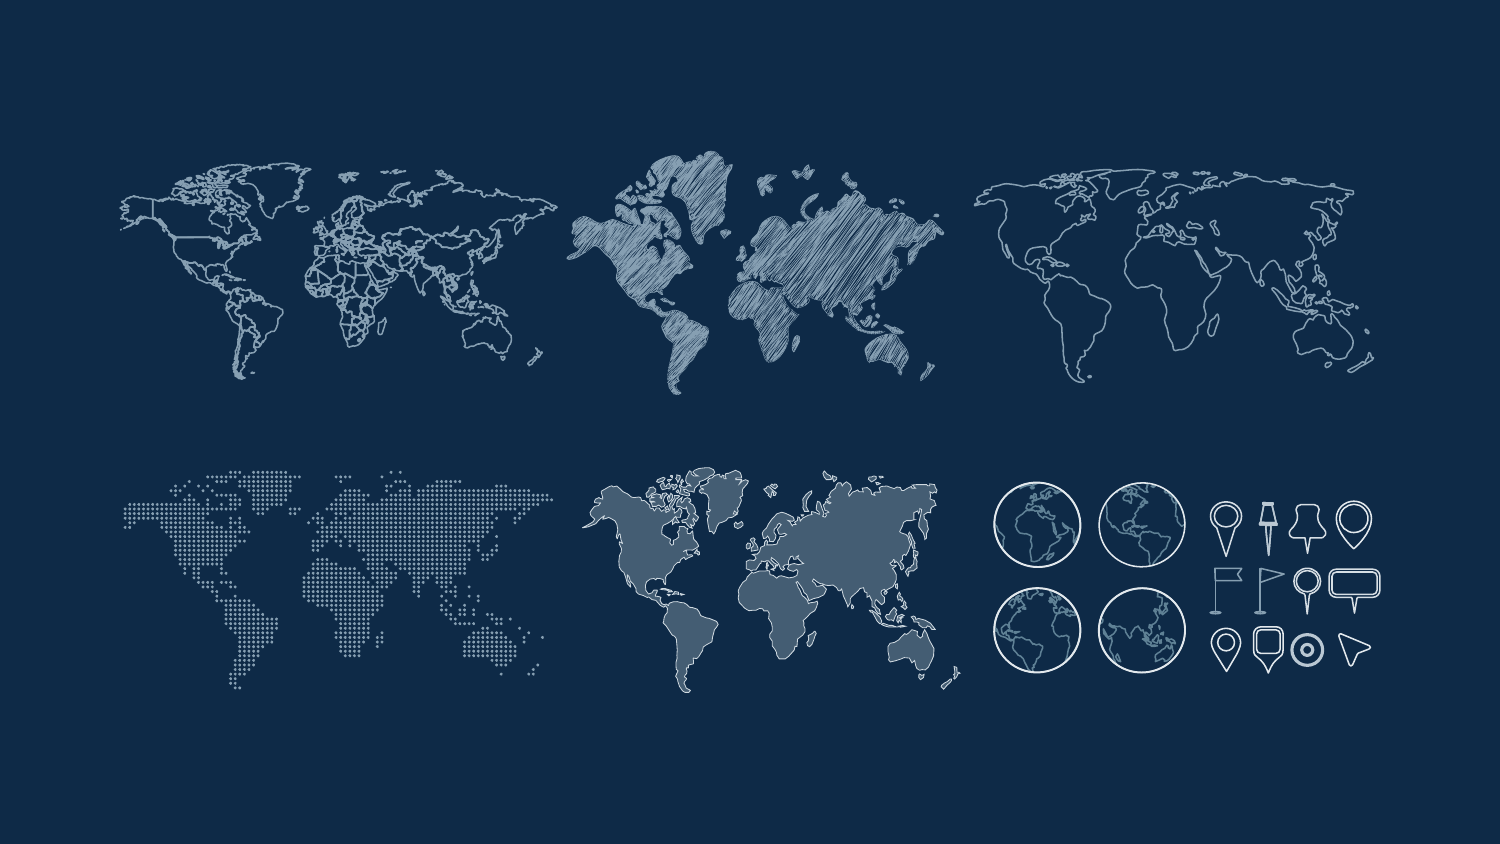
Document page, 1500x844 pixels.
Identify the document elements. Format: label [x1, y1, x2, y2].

text_box [973, 169, 1375, 383]
text_box [123, 470, 554, 690]
text_box [1338, 633, 1371, 666]
text_box [1328, 568, 1381, 614]
text_box [991, 587, 1084, 673]
text_box [1253, 626, 1284, 674]
text_box [1211, 628, 1241, 672]
text_box [1209, 568, 1243, 615]
text_box [565, 150, 946, 396]
text_box [1293, 568, 1321, 615]
text_box [1094, 482, 1190, 568]
text_box [1254, 568, 1285, 615]
text_box [581, 467, 962, 694]
text_box [1289, 504, 1326, 554]
text_box [1095, 587, 1189, 673]
text_box [1336, 501, 1372, 549]
text_box [119, 162, 558, 380]
text_box [988, 482, 1086, 568]
text_box [1210, 501, 1242, 557]
text_box [1259, 502, 1278, 556]
text_box [1291, 634, 1323, 666]
